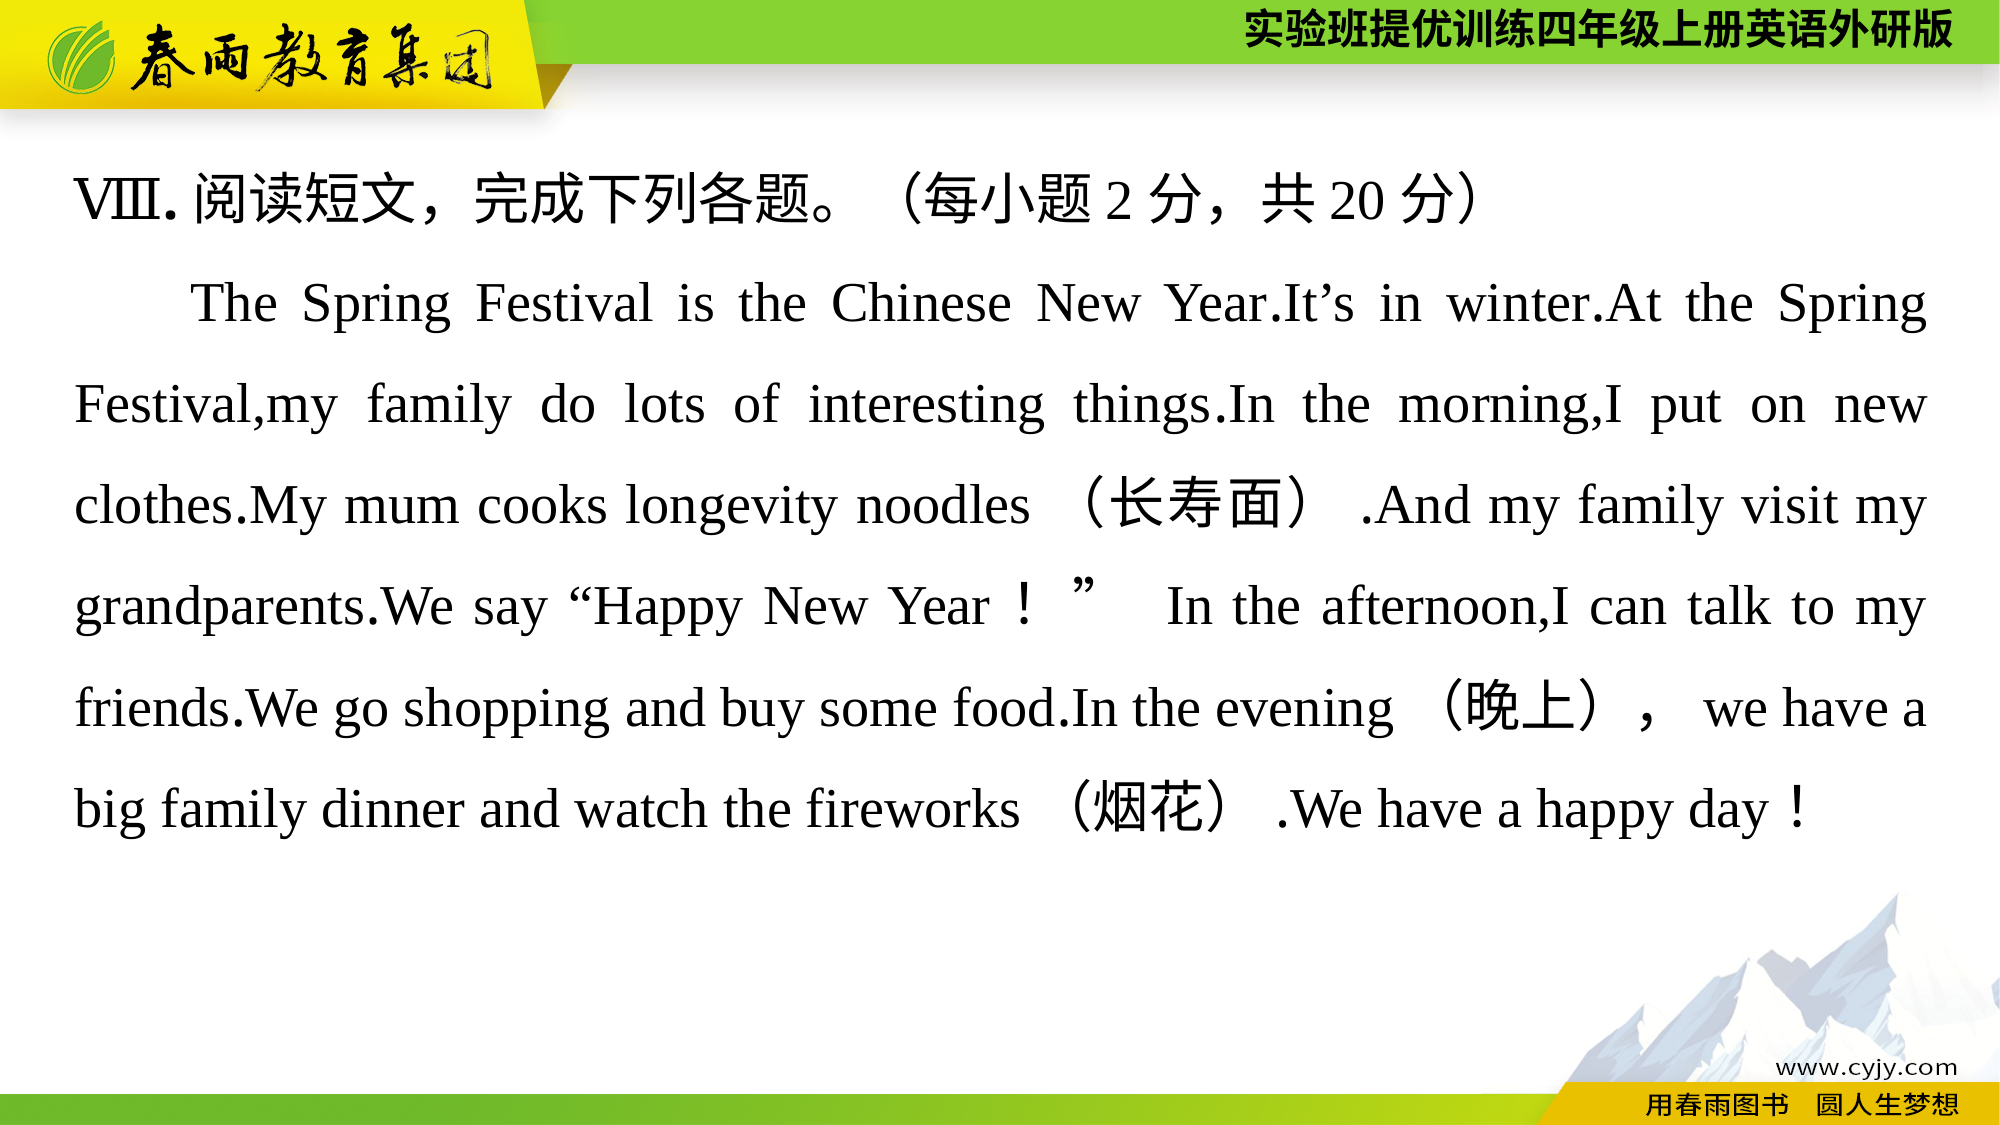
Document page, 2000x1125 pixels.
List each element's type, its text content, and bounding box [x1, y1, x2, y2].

picture [0, 0, 2000, 1125]
list Ⅷ.阅读短文，完成下列各题。（每小题2分，共20分） The Spring Festival is the Chinese New Year.It’s in winter.At the Spring Festival,my family do lots of interesting things.In the morning,I put on new clothes.My mum cooks longevity noodles（长寿面）.And my family visit my grandparents.We say “Happy New Year！” In the afternoon,I can talk to my friends.We go shopping and buy some food.In the evening（晚上），we have a big family dinner and watch the fireworks（烟花）.We have a happy day！ [59, 122, 1944, 854]
